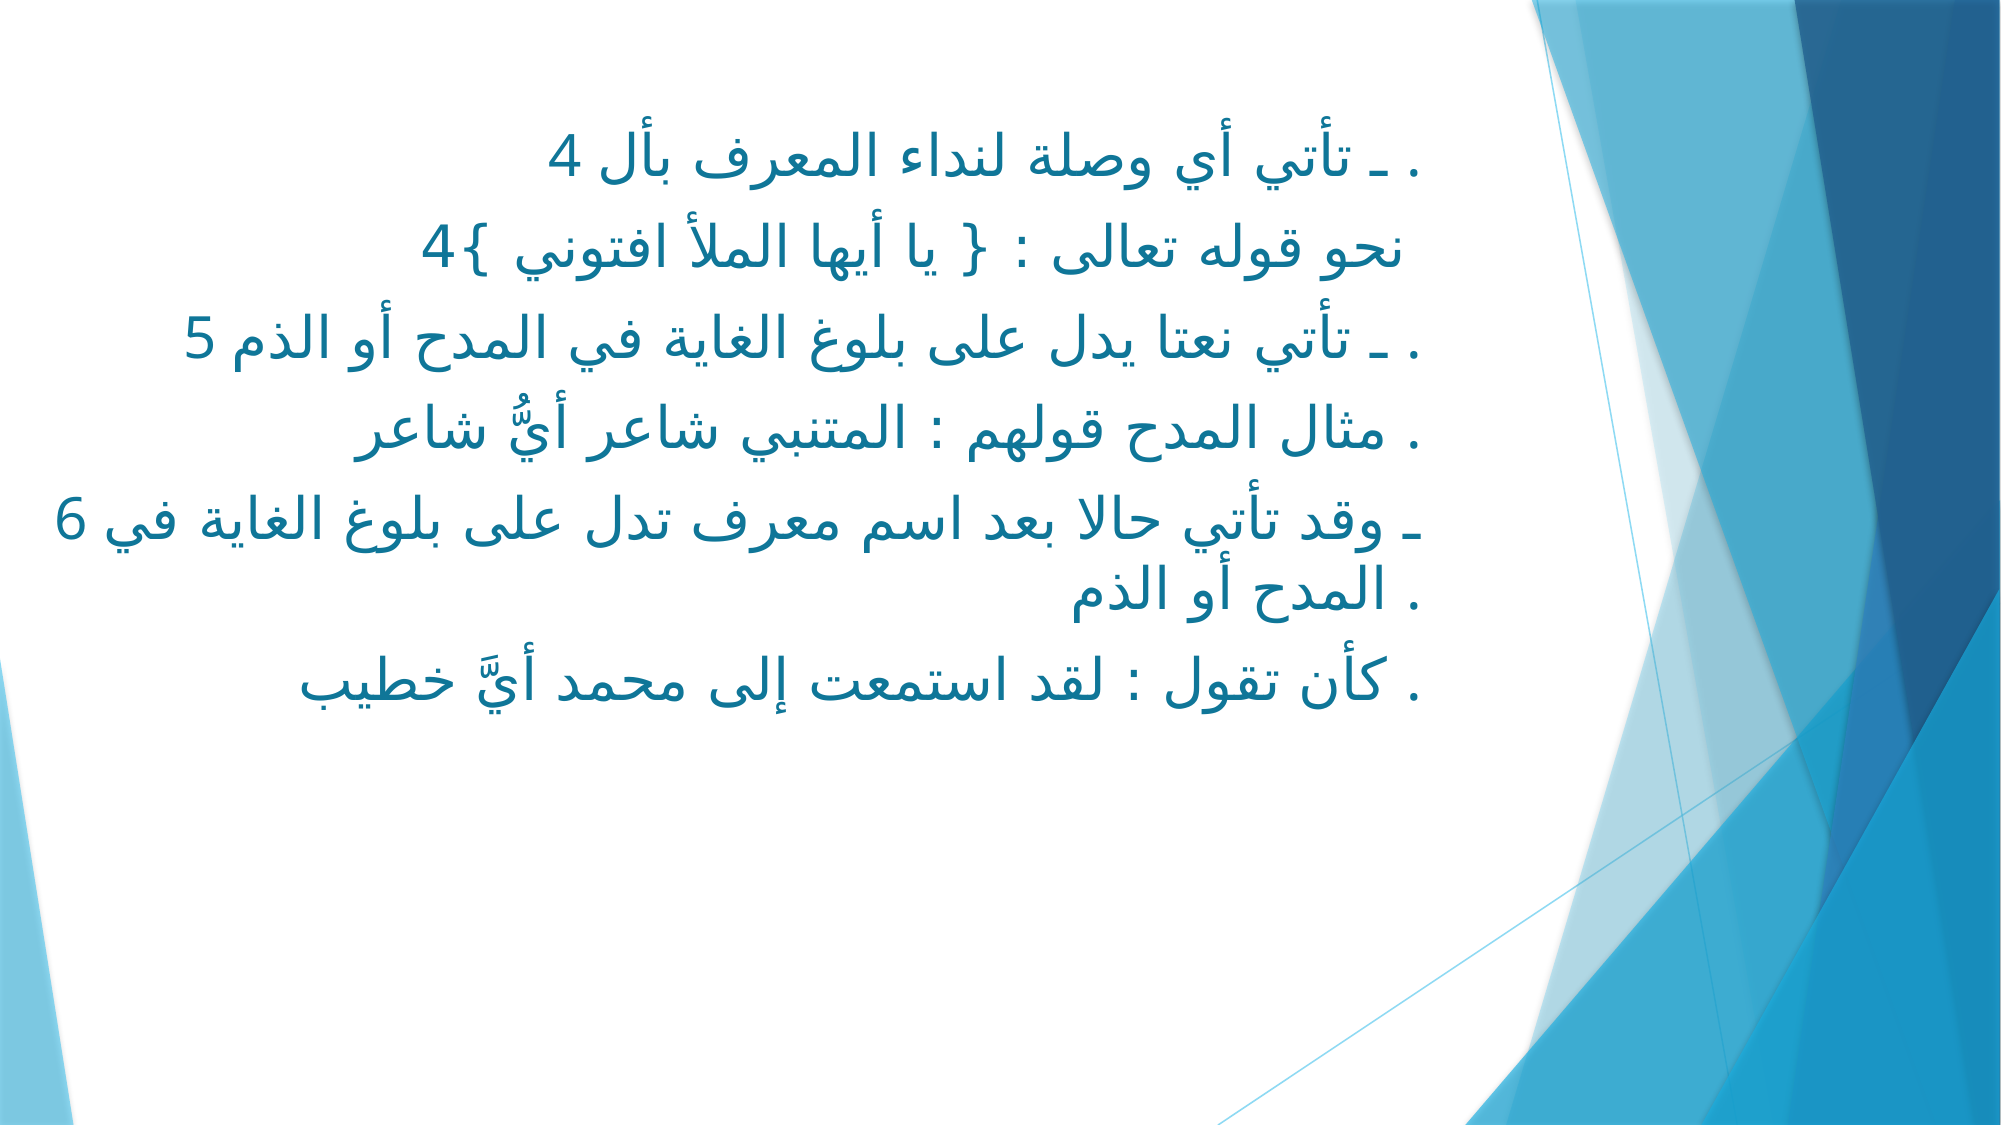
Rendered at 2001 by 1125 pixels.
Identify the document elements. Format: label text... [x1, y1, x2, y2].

list 4 ـ تأتي أي وصلة لنداء المعرف بأل . نحو قوله تعالى : { يا أيها الملأ افتوني }4 5 ـ تأتي نعتا يدل على بلوغ الغاية في المدح أو الذم . مثال المدح قولهم : المتنبي شاعر أيُّ شاعر . 6 ـ وقد تأتي حالا بعد اسم معرف تدل على بلوغ الغاية في المدح أو الذم . كأن تقول : لقد استمعت إلى محمد أيَّ خطيب . [26, 111, 1437, 989]
